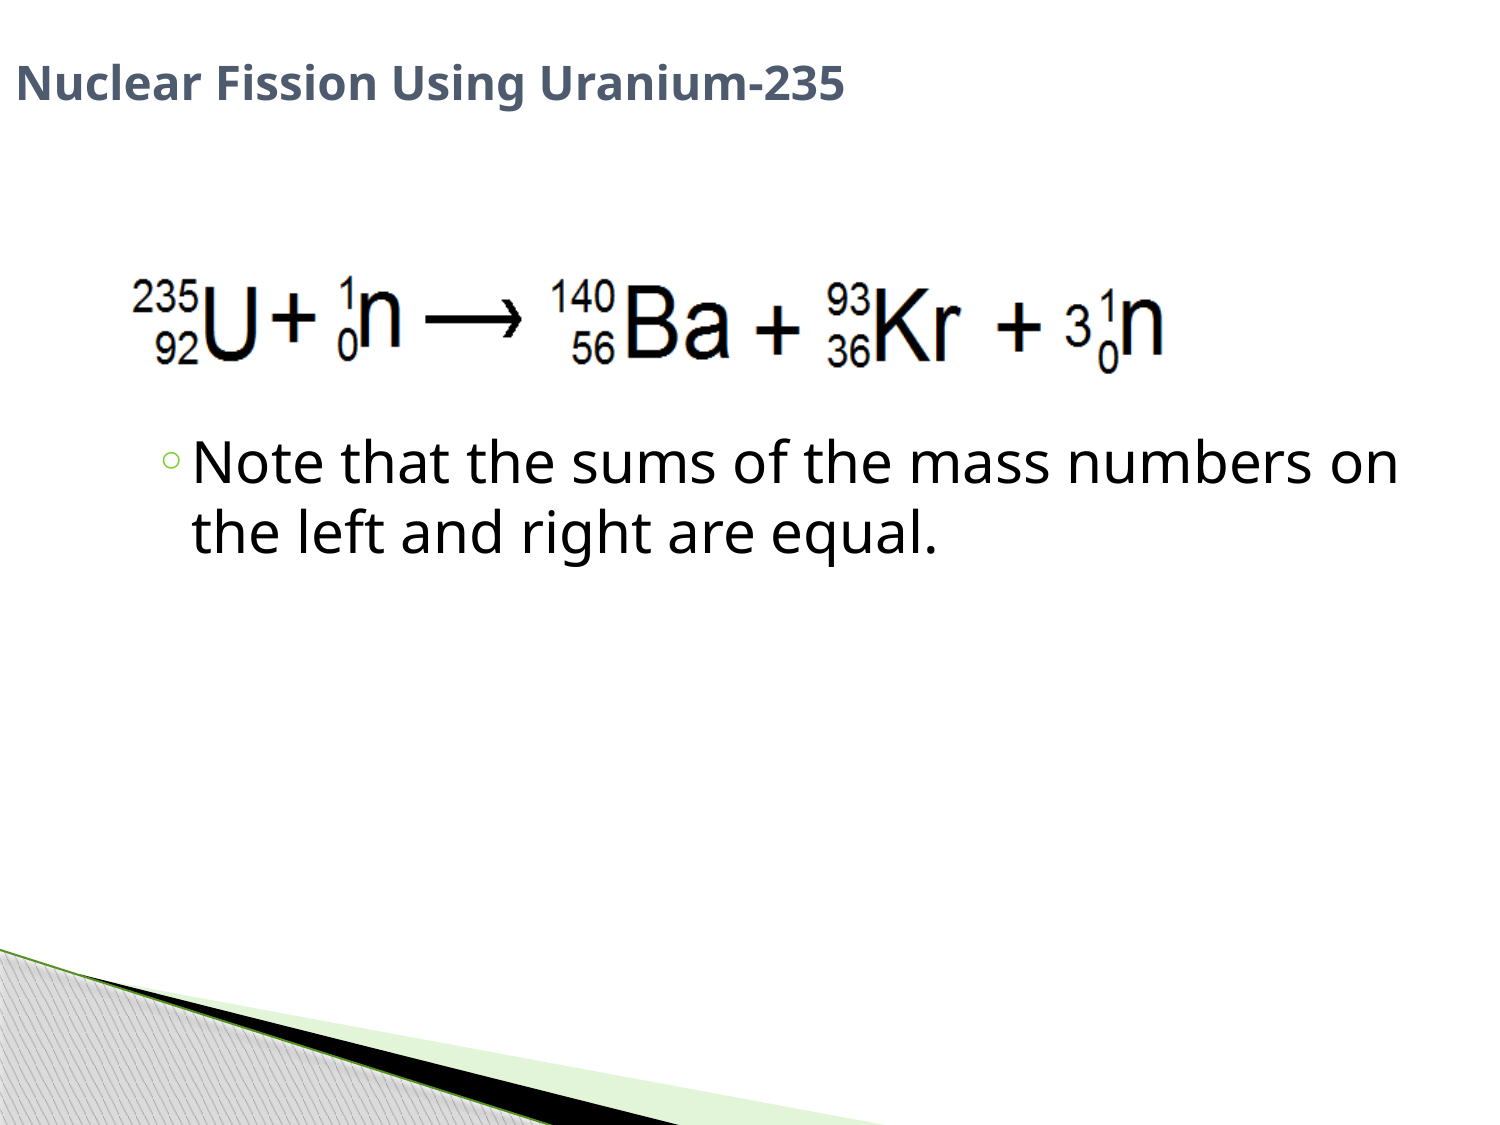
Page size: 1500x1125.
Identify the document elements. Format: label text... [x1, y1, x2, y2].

list Note that the sums of the mass numbers on the left and right are equal. [75, 243, 1425, 986]
title Nuclear Fission Using Uranium-235 [0, 45, 1500, 175]
picture [124, 262, 1176, 385]
